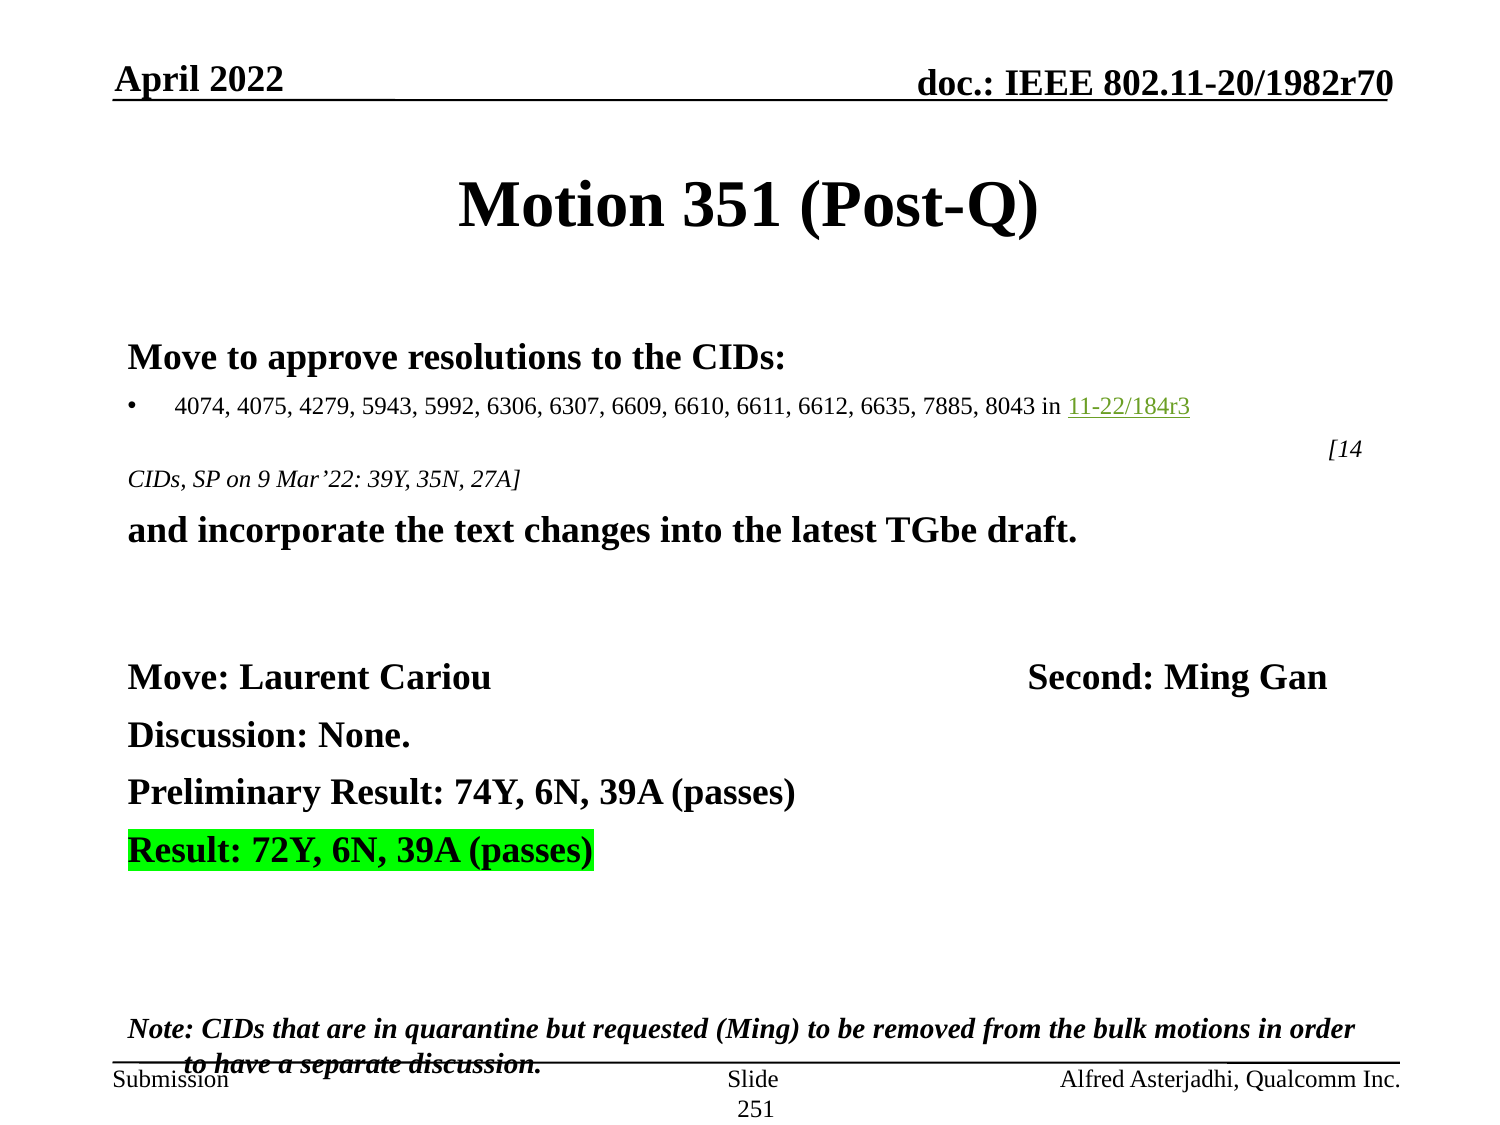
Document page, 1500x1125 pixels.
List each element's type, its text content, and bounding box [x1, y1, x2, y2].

title Motion 351 (Post-Q) [112, 112, 1388, 288]
footer Alfred Asterjadhi, Qualcomm Inc. [878, 1061, 1402, 1093]
list Move to approve resolutions to the CIDs: 4074, 4075, 4279, 5943, 5992, 6306, 6307, 6609, 6610, 6611, 6612, 6635, 7885, 8043 in 11-22/184r3 [14 CIDs, SP on 9 Mar’22: 39Y, 35N, 27A] and incorporate the text changes into the latest TGbe draft. Move: Laurent Cariou Second: Ming Gan Discussion: None. Preliminary Result: 74Y, 6N, 39A (passes) Result: 72Y, 6N, 39A (passes) Note: CIDs that are in quarantine but requested (Ming) to be removed from the bulk motions in order to have a separate discussion. [112, 324, 1388, 1000]
slide_number Slide 251 [712, 1061, 800, 1123]
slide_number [114, 54, 423, 100]
